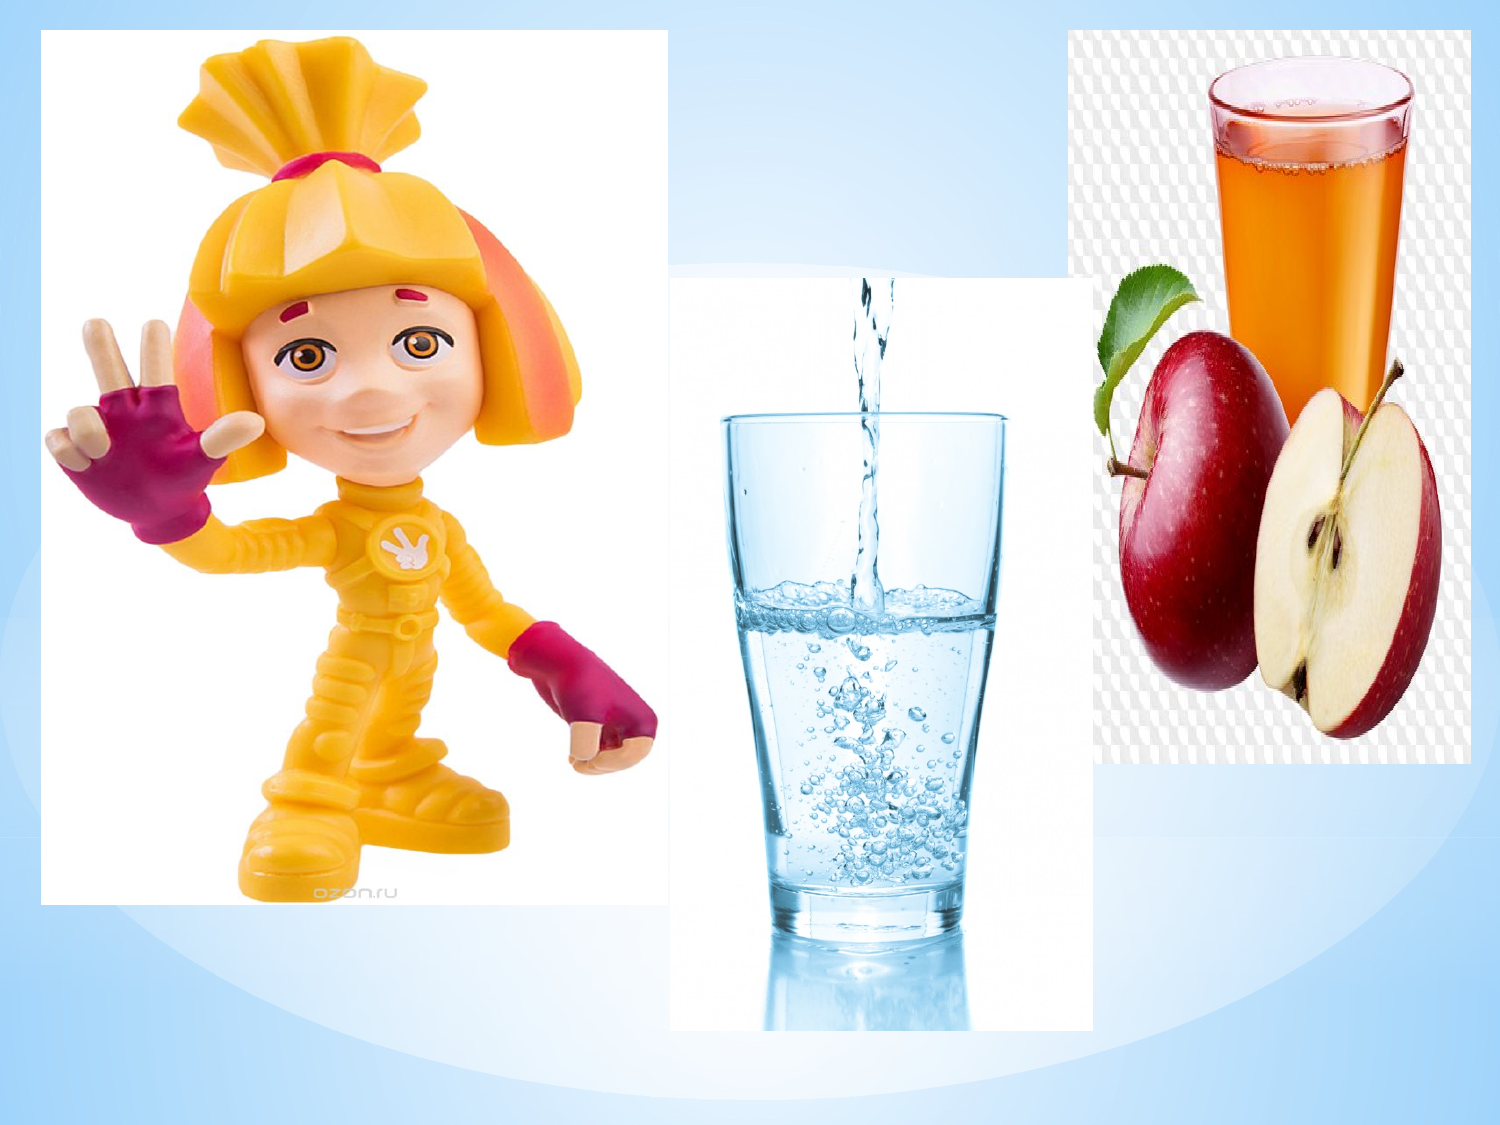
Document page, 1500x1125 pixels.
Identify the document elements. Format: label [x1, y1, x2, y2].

picture [41, 30, 668, 906]
picture [669, 30, 1471, 1031]
